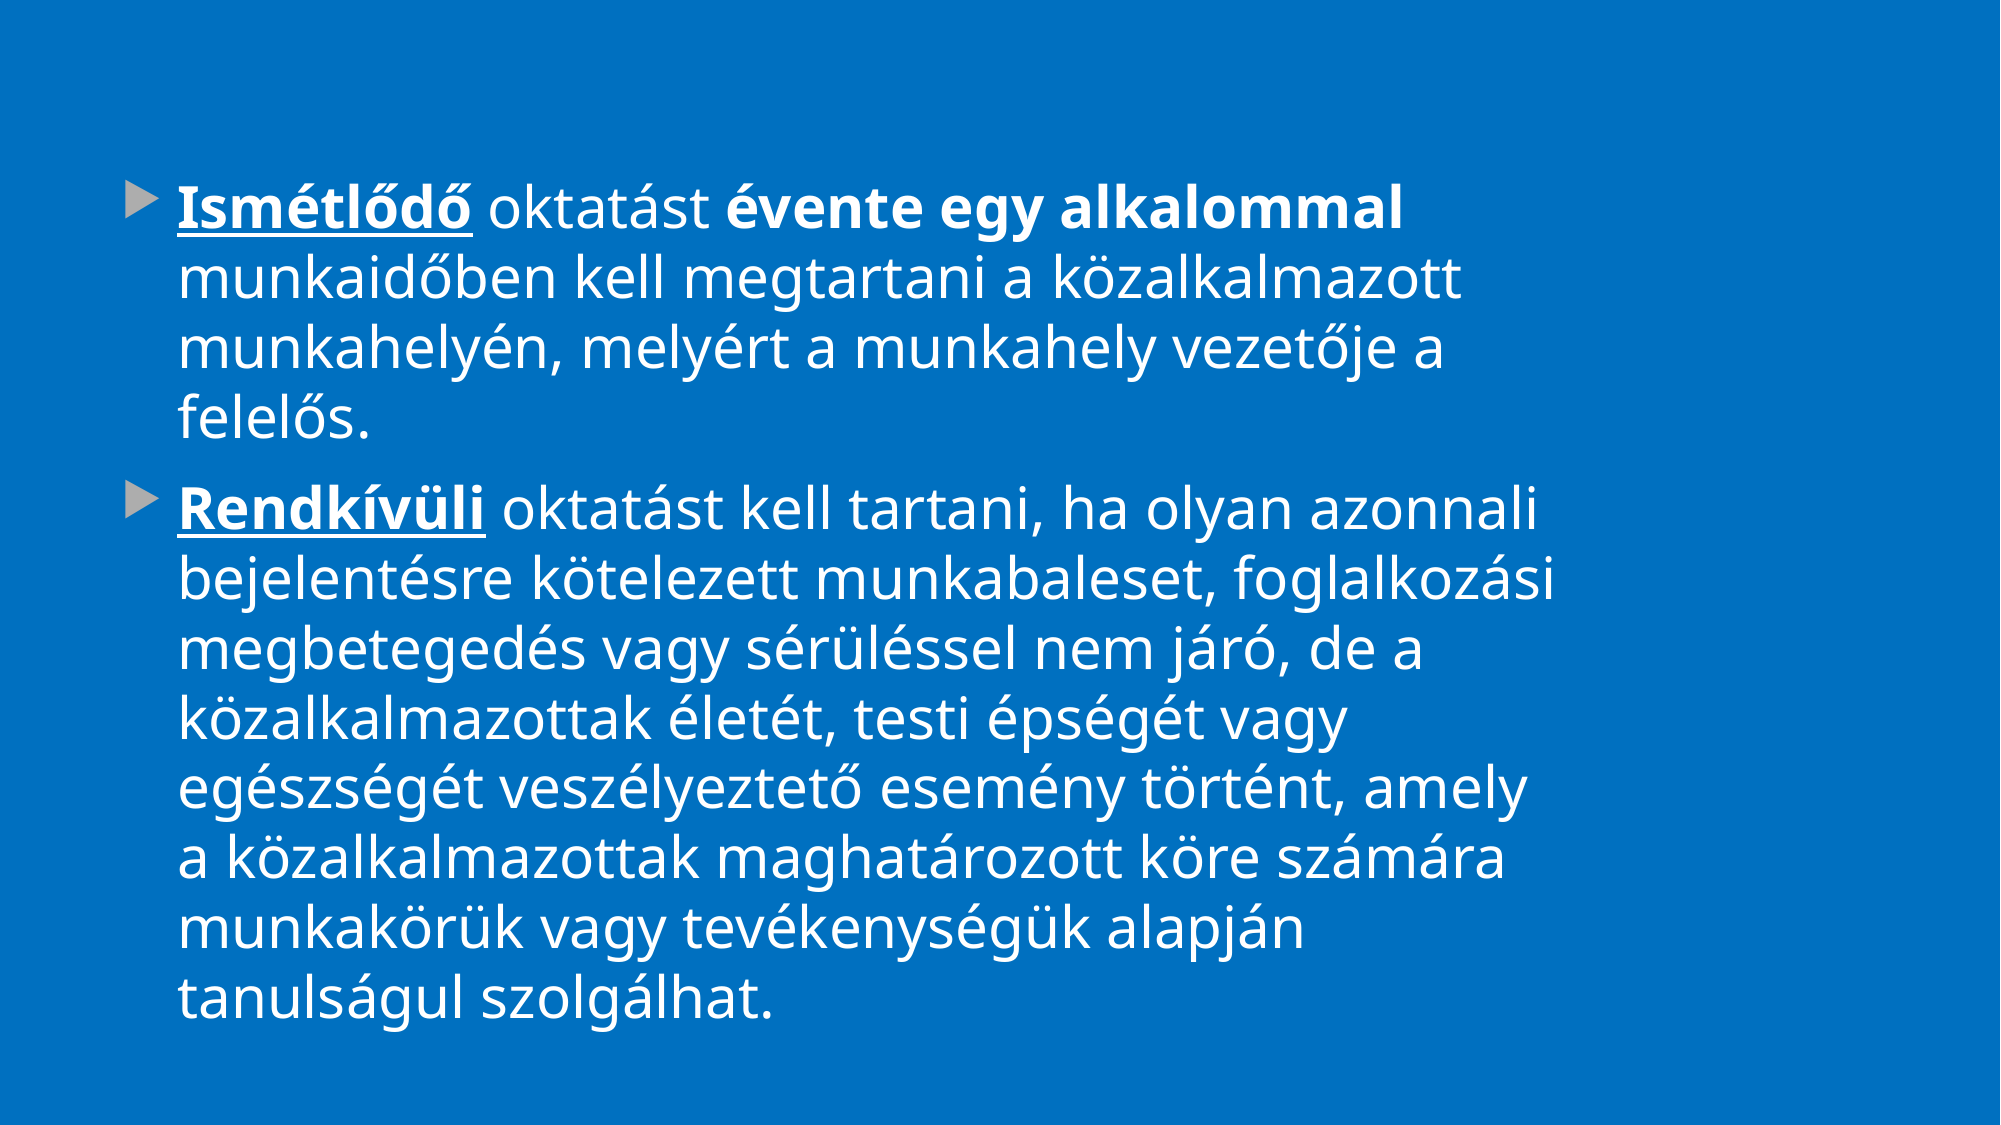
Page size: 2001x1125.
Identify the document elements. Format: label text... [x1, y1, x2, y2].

list Ismétlődő oktatást évente egy alkalommal munkaidőben kell megtartani a közalkalmazott munkahelyén, melyért a munkahely vezetője a felelős. Rendkívüli oktatást kell tartani, ha olyan azonnali bejelentésre kötelezett munkabaleset, foglalkozási megbetegedés vagy sérüléssel nem járó, de a közalkalmazottak életét, testi épségét vagy egészségét veszélyeztető esemény történt, amely a közalkalmazottak maghatározott köre számára munkakörük vagy tevékenységük alapján tanulságul szolgálhat. [106, 162, 1574, 851]
